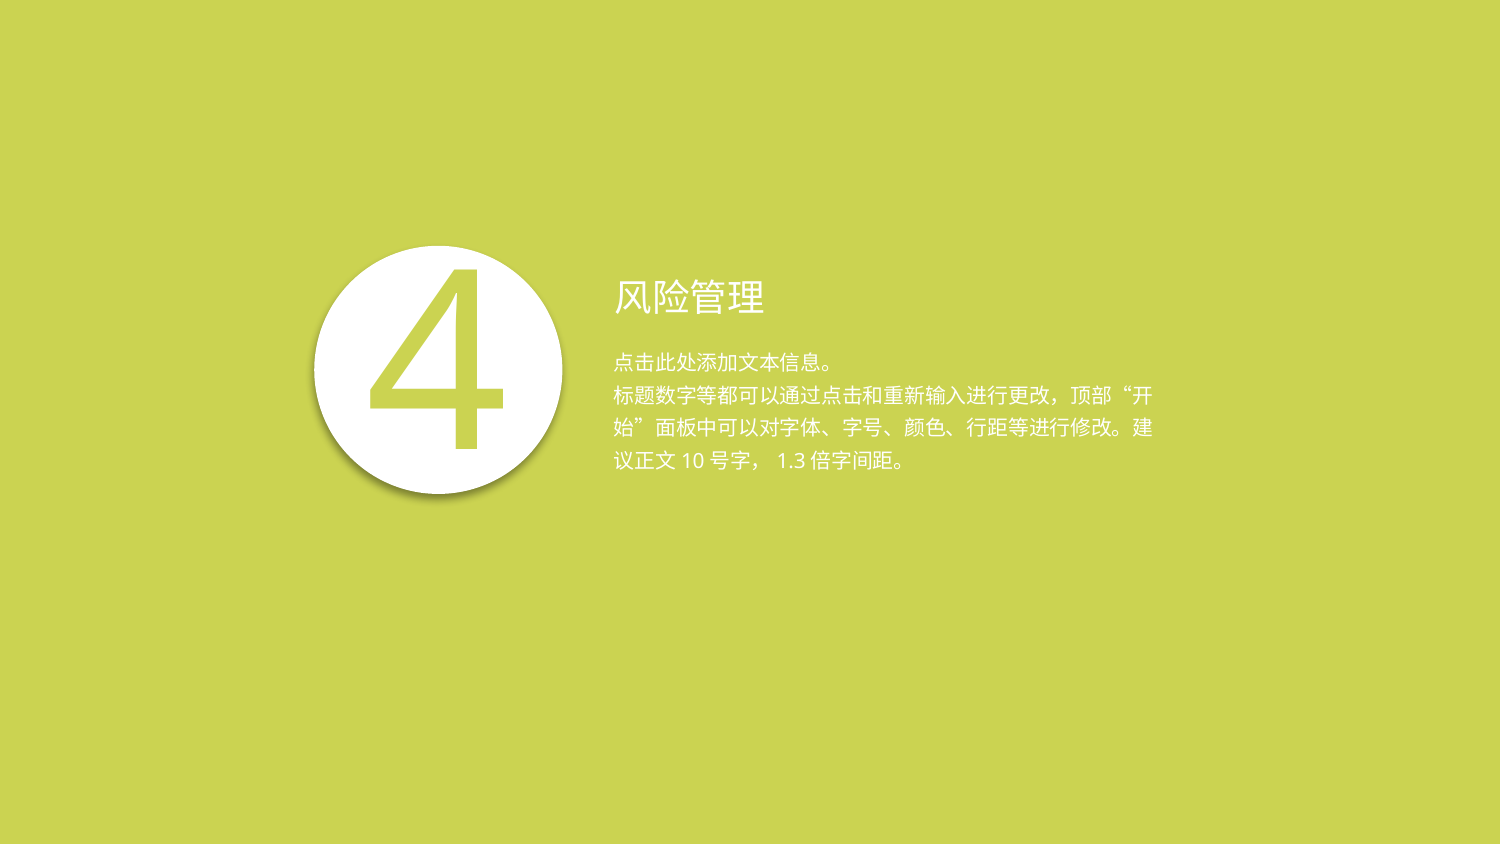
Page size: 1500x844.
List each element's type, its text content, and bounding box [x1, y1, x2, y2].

text_box 点击此处添加文本信息。 标题数字等都可以通过点击和重新输入进行更改，顶部“开始”面板中可以对字体、字号、颜色、行距等进行修改。建议正文10号字，1.3倍字间距。 [598, 335, 1186, 480]
text_box 风险管理 [600, 266, 780, 326]
text_box [523, 278, 564, 462]
text_box 4 [350, 226, 523, 511]
text_box [313, 281, 350, 459]
